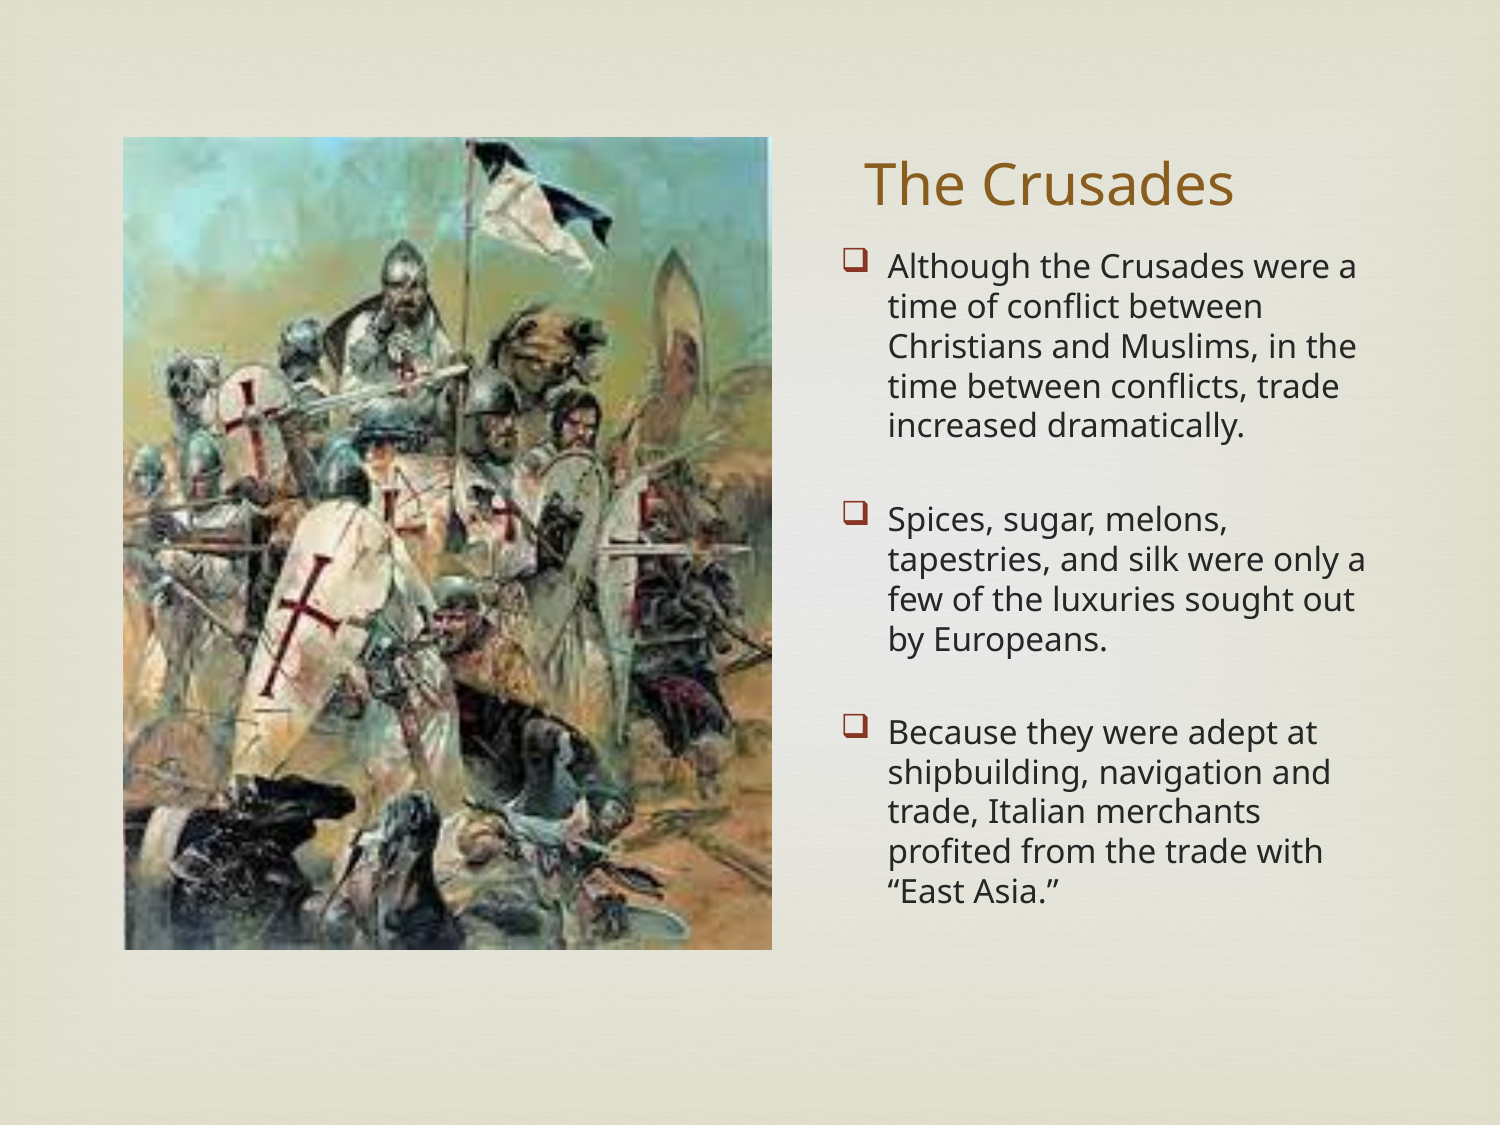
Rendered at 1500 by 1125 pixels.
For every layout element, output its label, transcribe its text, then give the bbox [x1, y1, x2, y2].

list Although the Crusades were a time of conflict between Christians and Muslims, in the time between conflicts, trade increased dramatically. Spices, sugar, melons, tapestries, and silk were only a few of the luxuries sought out by Europeans. Because they were adept at shipbuilding, navigation and trade, Italian merchants profited from the trade with “East Asia.” [825, 237, 1386, 1005]
title The Crusades [849, 125, 1412, 225]
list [123, 136, 772, 951]
